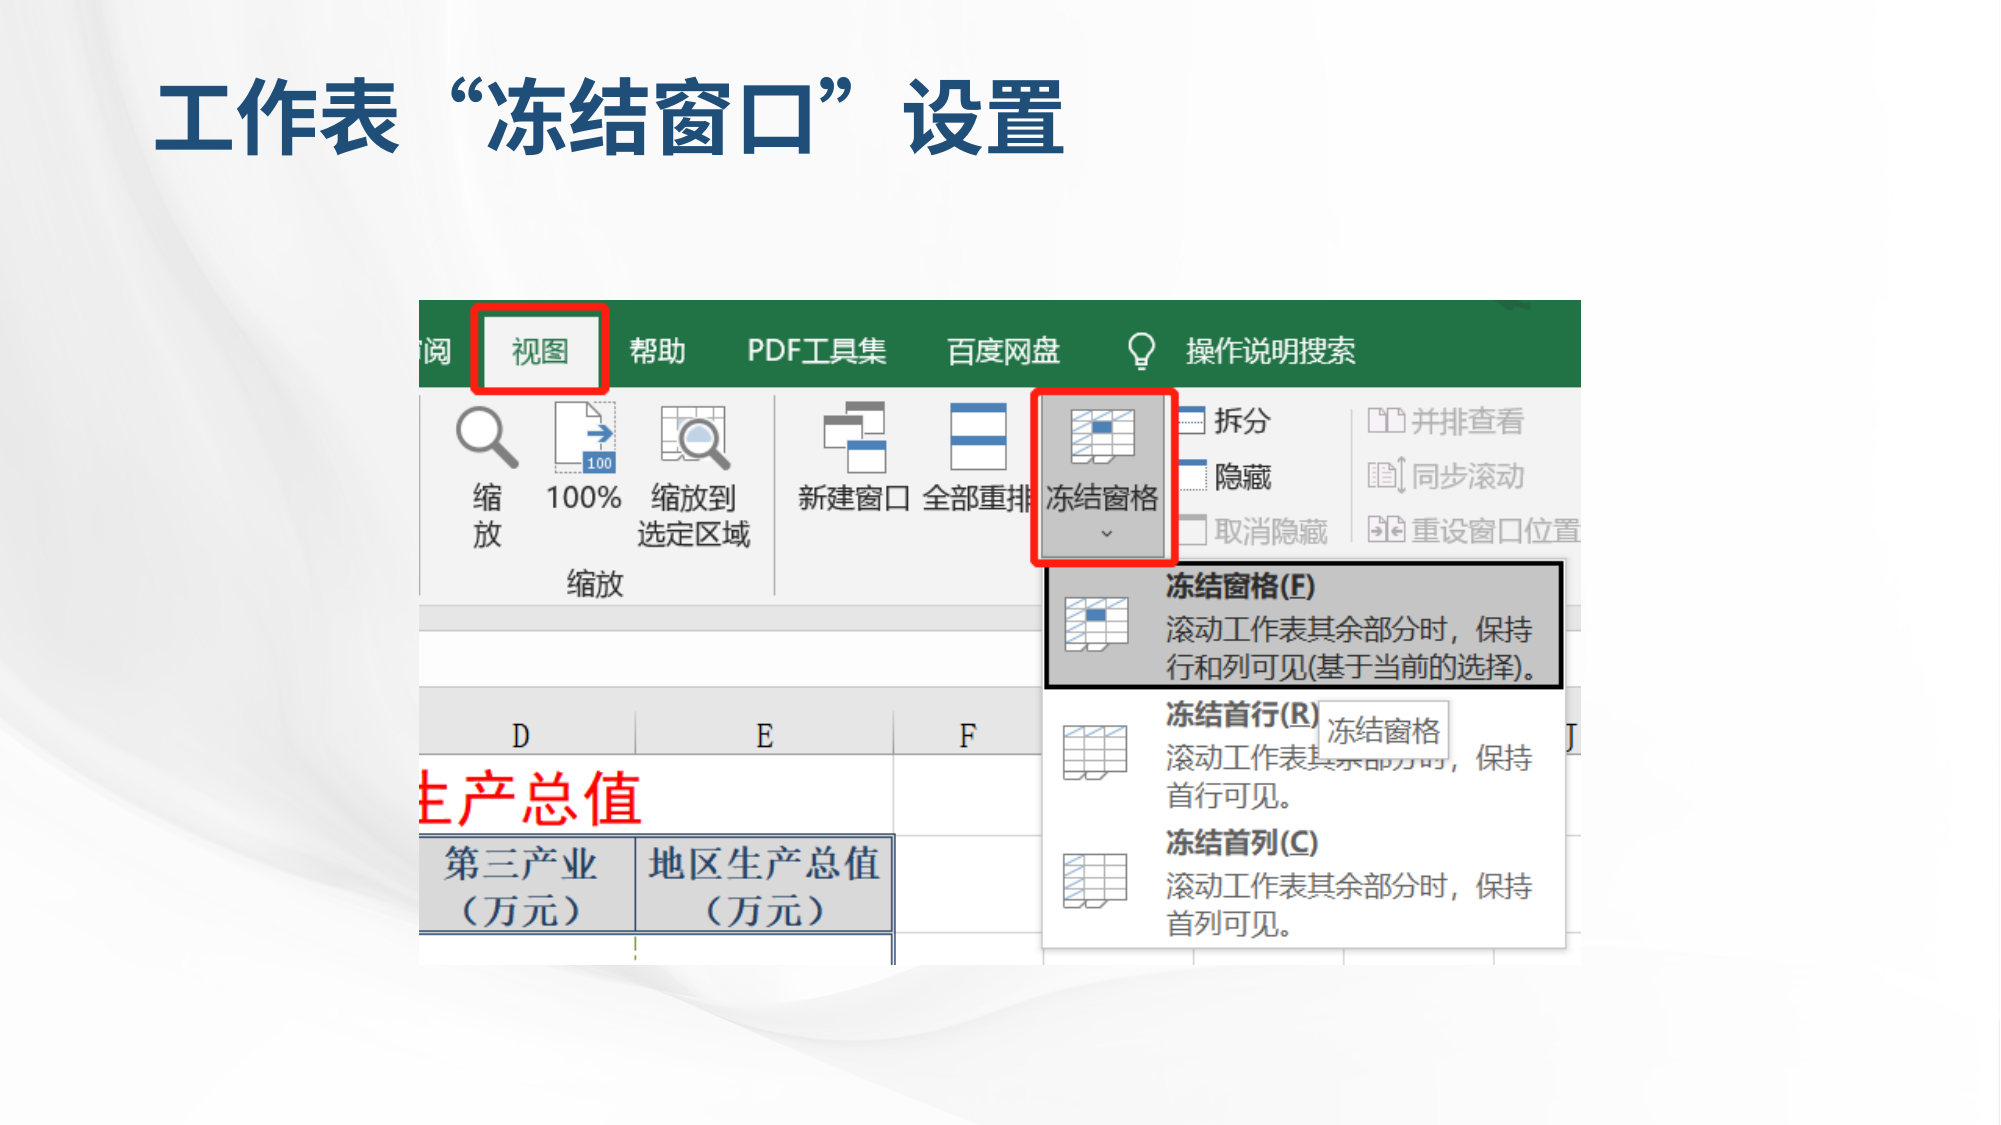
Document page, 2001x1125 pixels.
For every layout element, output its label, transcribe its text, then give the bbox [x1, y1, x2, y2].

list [419, 300, 1581, 965]
title 工作表“冻结窗口”设置 [137, 59, 1863, 184]
